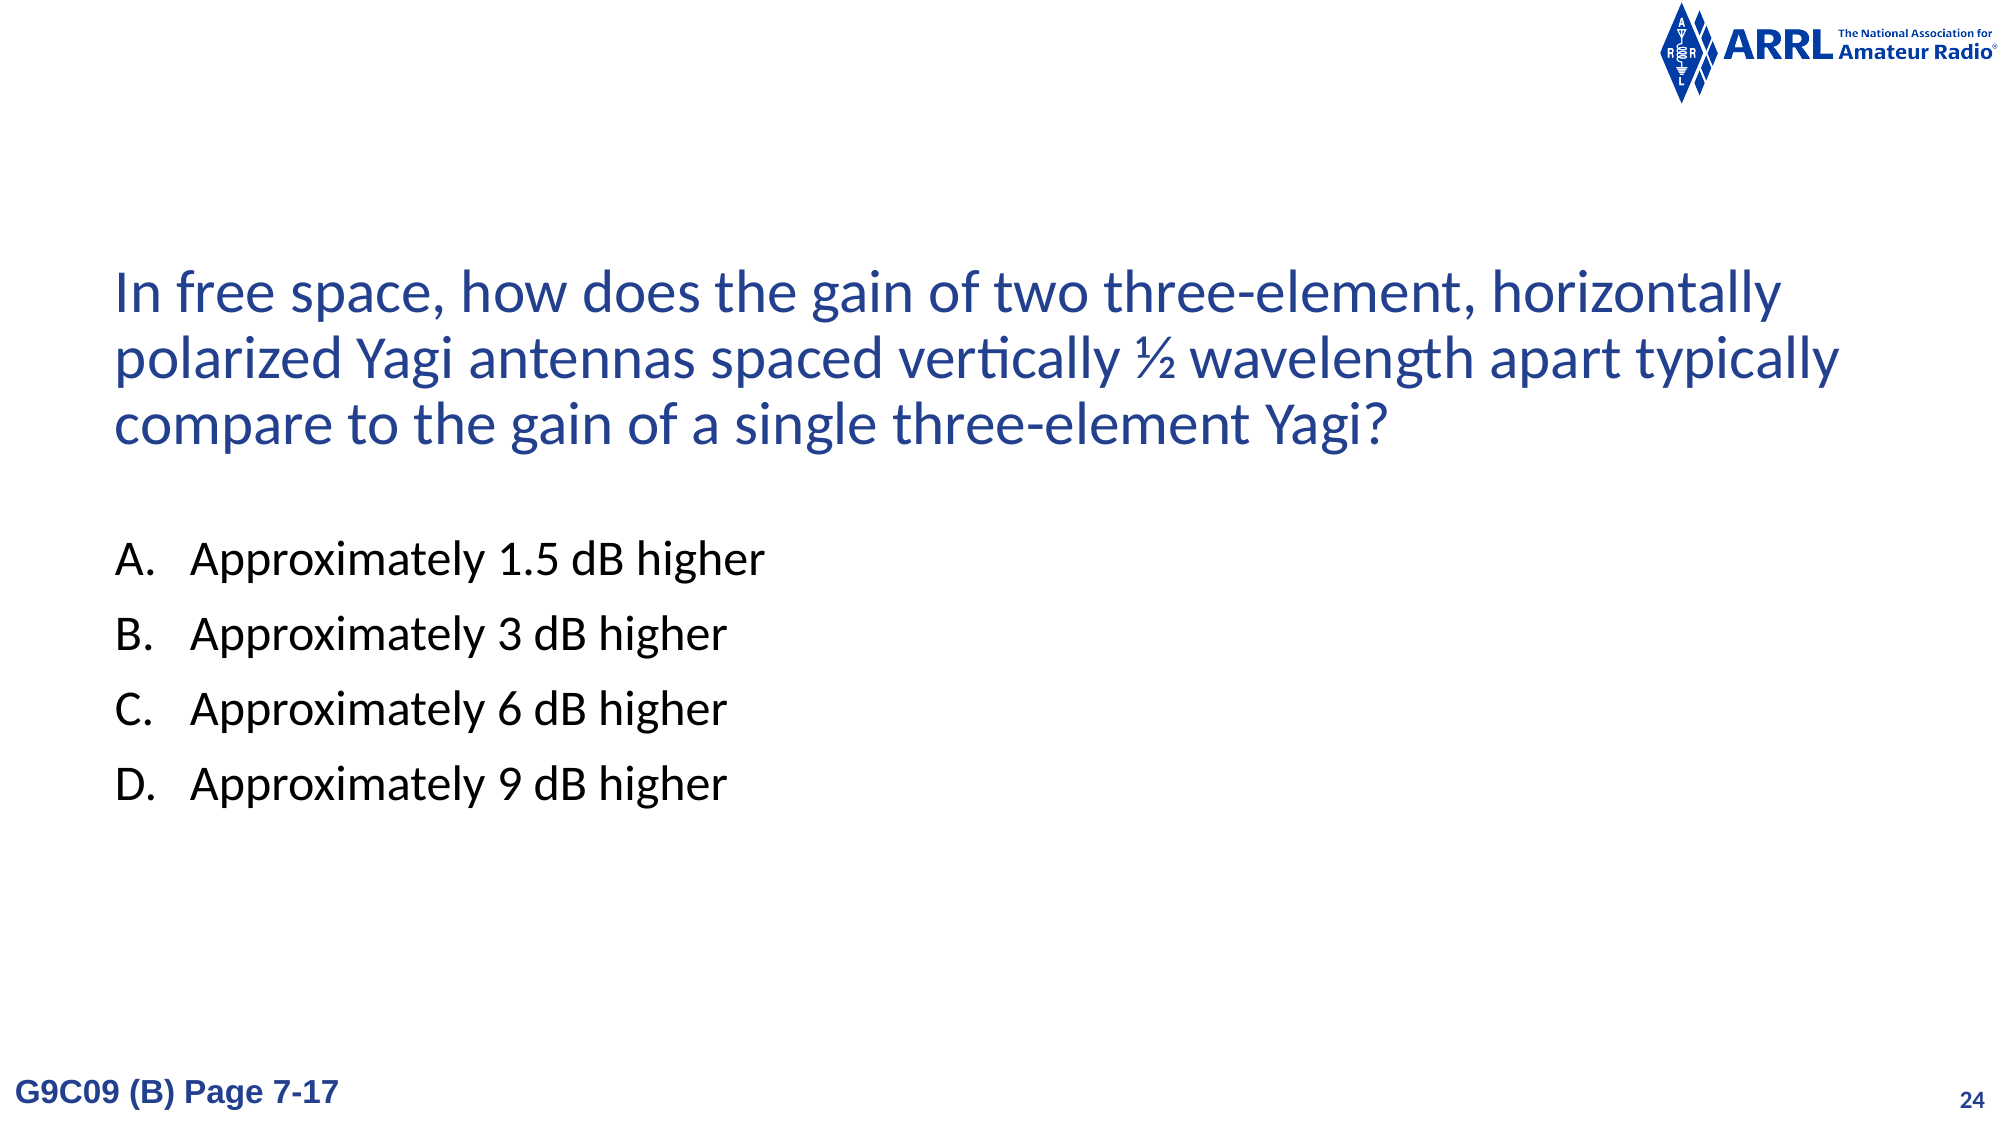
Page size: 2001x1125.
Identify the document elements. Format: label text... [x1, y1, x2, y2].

text_box G9C09 (B) Page 7-17 [0, 1062, 1313, 1118]
picture [1658, 0, 1999, 106]
title In free space, how does the gain of two three-element, horizontally polarized Yagi antennas spaced vertically 1⁄2 wavelength apart typically compare to the gain of a single three-element Yagi? [99, 249, 1900, 468]
list Approximately 1.5 dB higher Approximately 3 dB higher Approximately 6 dB higher Approximately 9 dB higher [99, 525, 1900, 1005]
text_box 24 [1875, 1076, 2000, 1121]
